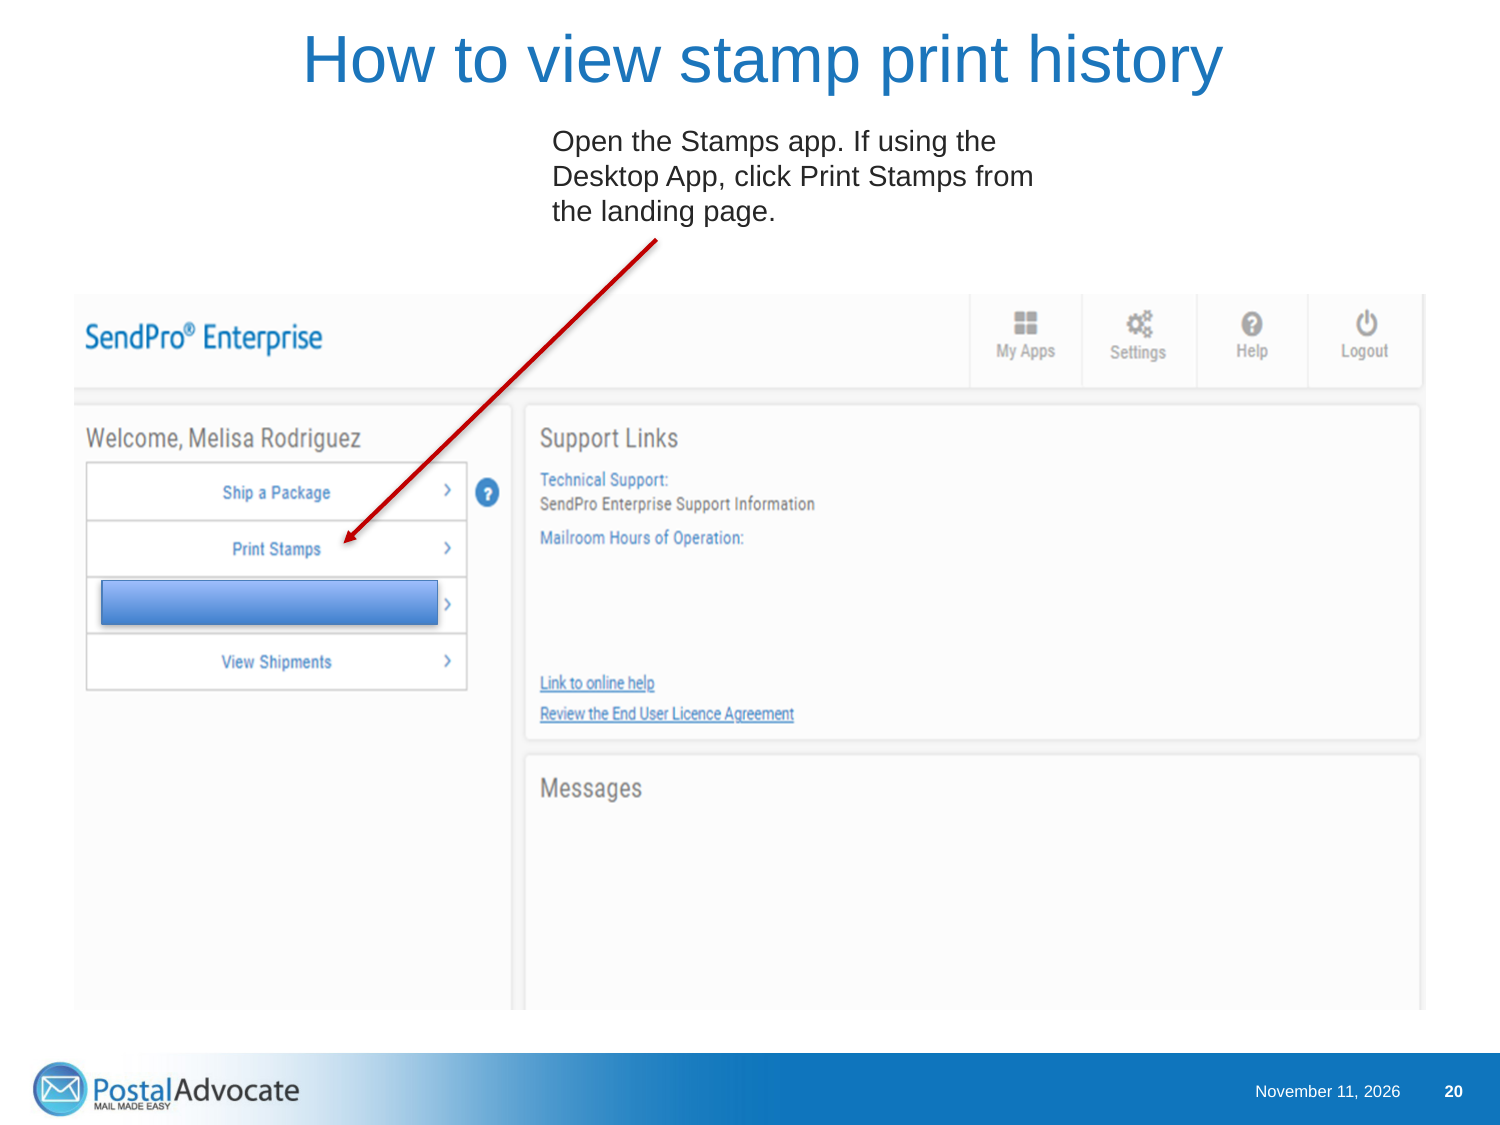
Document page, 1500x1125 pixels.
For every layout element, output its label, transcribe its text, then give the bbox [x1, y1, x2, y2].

list [84, 94, 1435, 1125]
text_box How to view stamp print history [287, 8, 1457, 104]
picture [1, 1052, 84, 1125]
picture [1435, 1052, 1500, 1125]
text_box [343, 239, 657, 544]
slide_number 20 [1435, 1067, 1479, 1114]
text_box Open the Stamps app. If using the Desktop App, click Print Stamps from the landing page. [537, 114, 1097, 235]
picture [74, 293, 1426, 1010]
